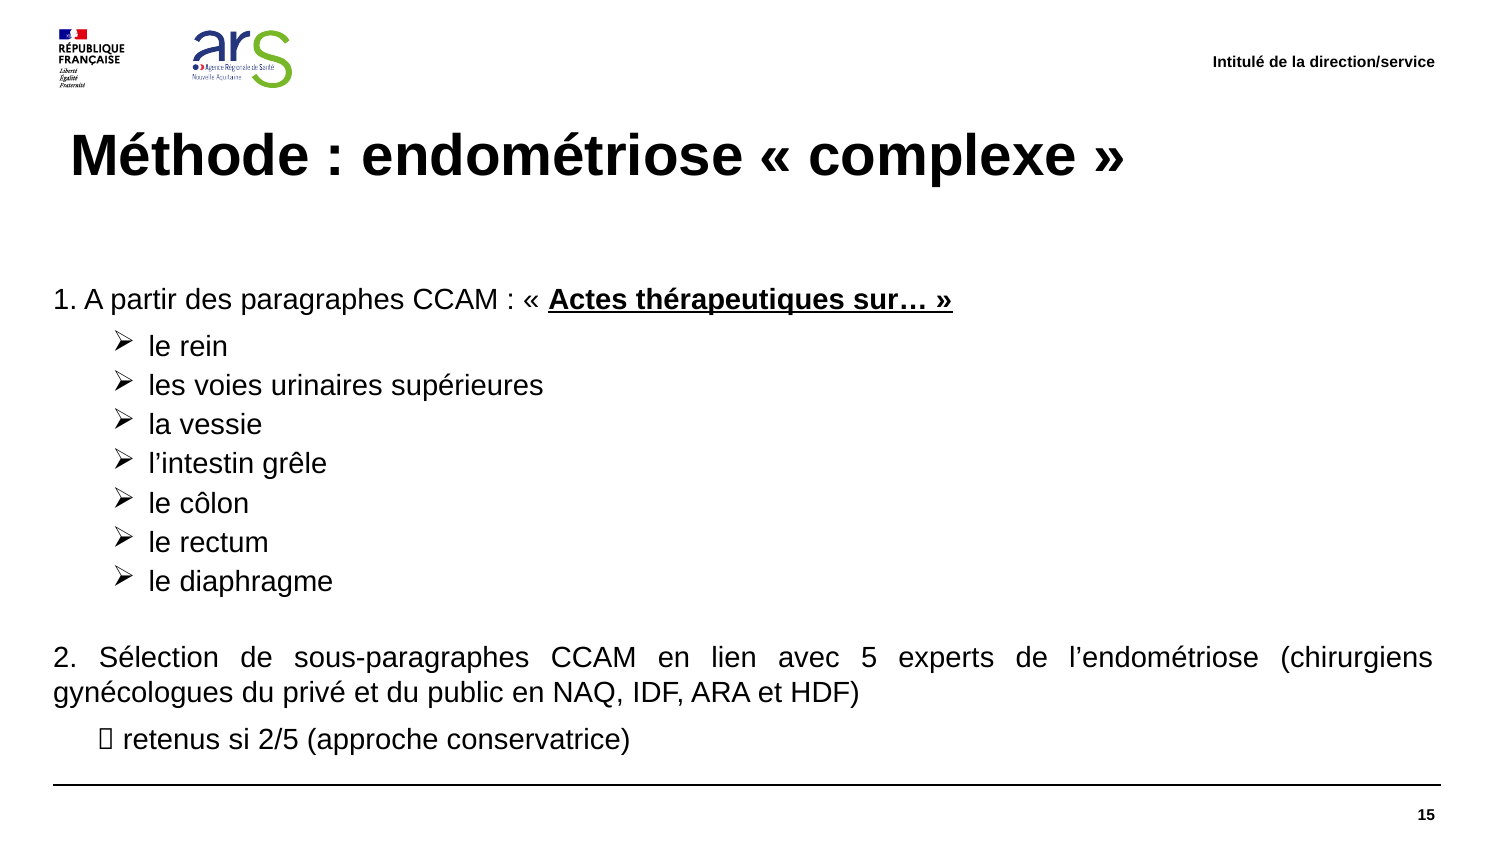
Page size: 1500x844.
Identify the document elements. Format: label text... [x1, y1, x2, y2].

slide_number 15 [1213, 785, 1436, 844]
title Méthode : endométriose « complexe » [53, 112, 1436, 201]
picture [192, 30, 292, 88]
list 1. A partir des paragraphes CCAM : « Actes thérapeutiques sur… » le rein les voies urinaires supérieures la vessie l’intestin grêle le côlon le rectum le diaphragme 2. Sélection de sous-paragraphes CCAM en lien avec 5 experts de l’endométriose (chirurgiens gynécologues du privé et du public en NAQ, IDF, ARA et HDF)  retenus si 2/5 (approche conservatrice) [53, 280, 1436, 785]
picture [47, 17, 136, 107]
footer Intitulé de la direction/service [470, 32, 1436, 92]
